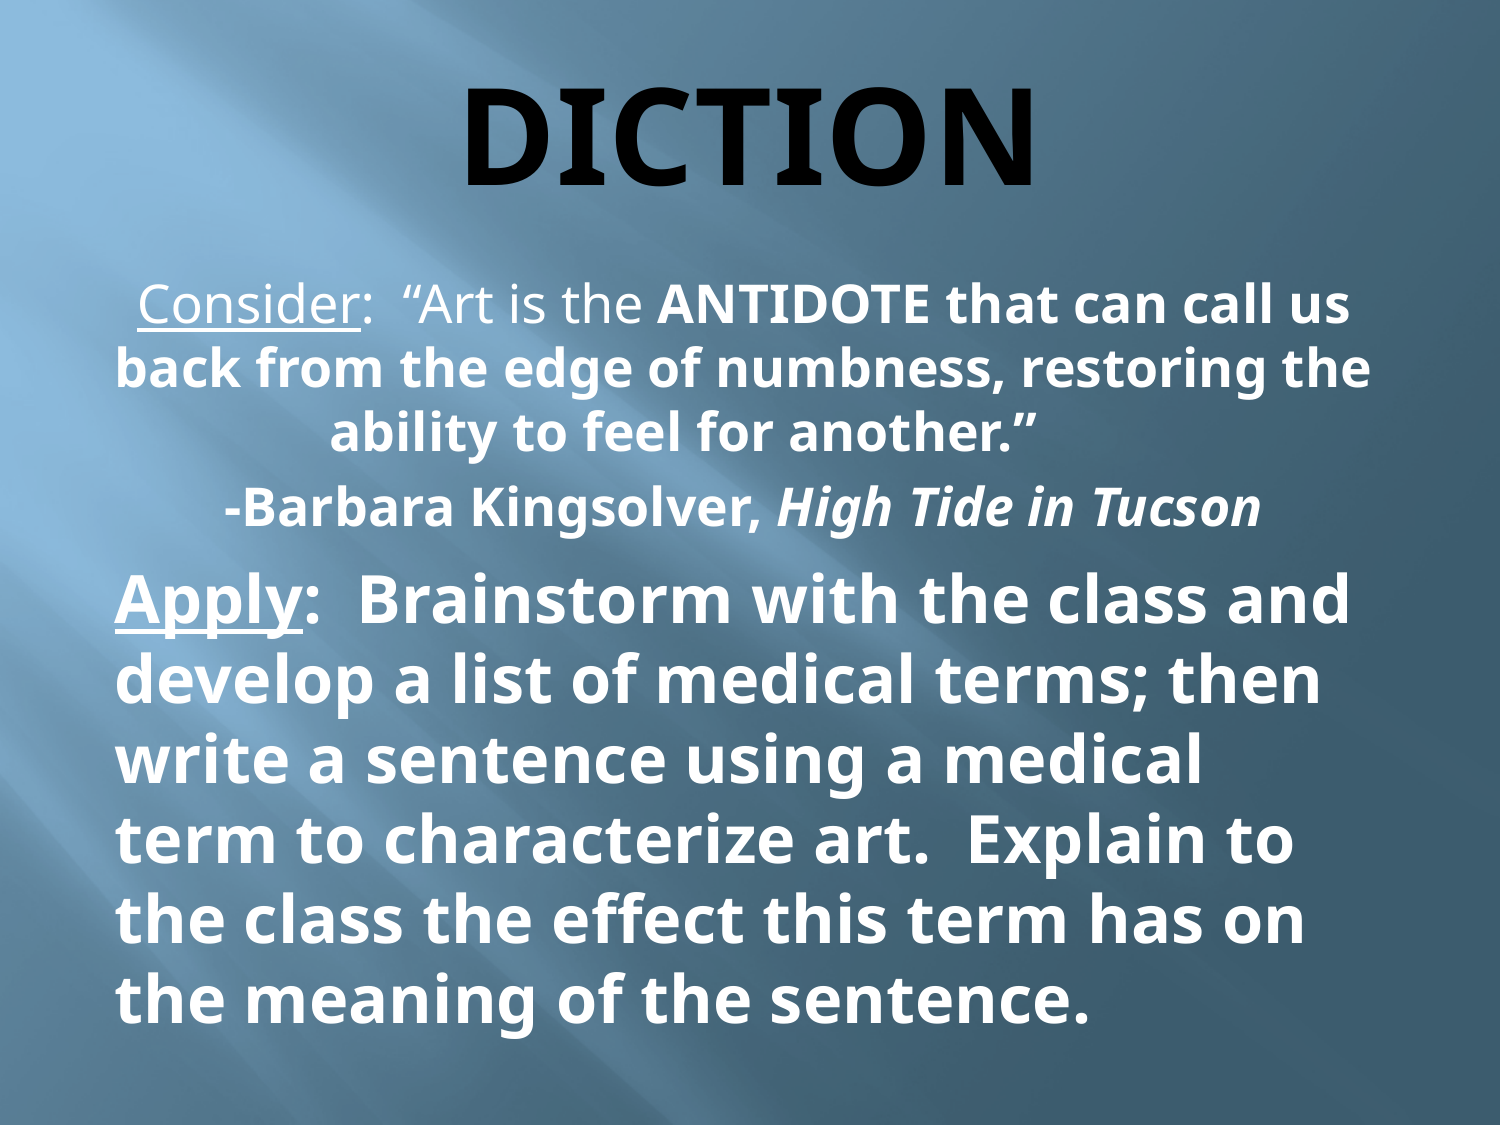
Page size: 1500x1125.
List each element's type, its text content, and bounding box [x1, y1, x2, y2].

subtitle Consider: “Art is the ANTIDOTE that can call us back from the edge of numbness, restoring the ability to feel for another.” -Barbara Kingsolver, High Tide in Tucson [99, 262, 1388, 549]
text_box Apply: Brainstorm with the class and develop a list of medical terms; then write a sentence using a medical term to characterize art. Explain to the class the effect this term has on the meaning of the sentence. [99, 549, 1388, 1045]
title Diction [75, 50, 1425, 213]
